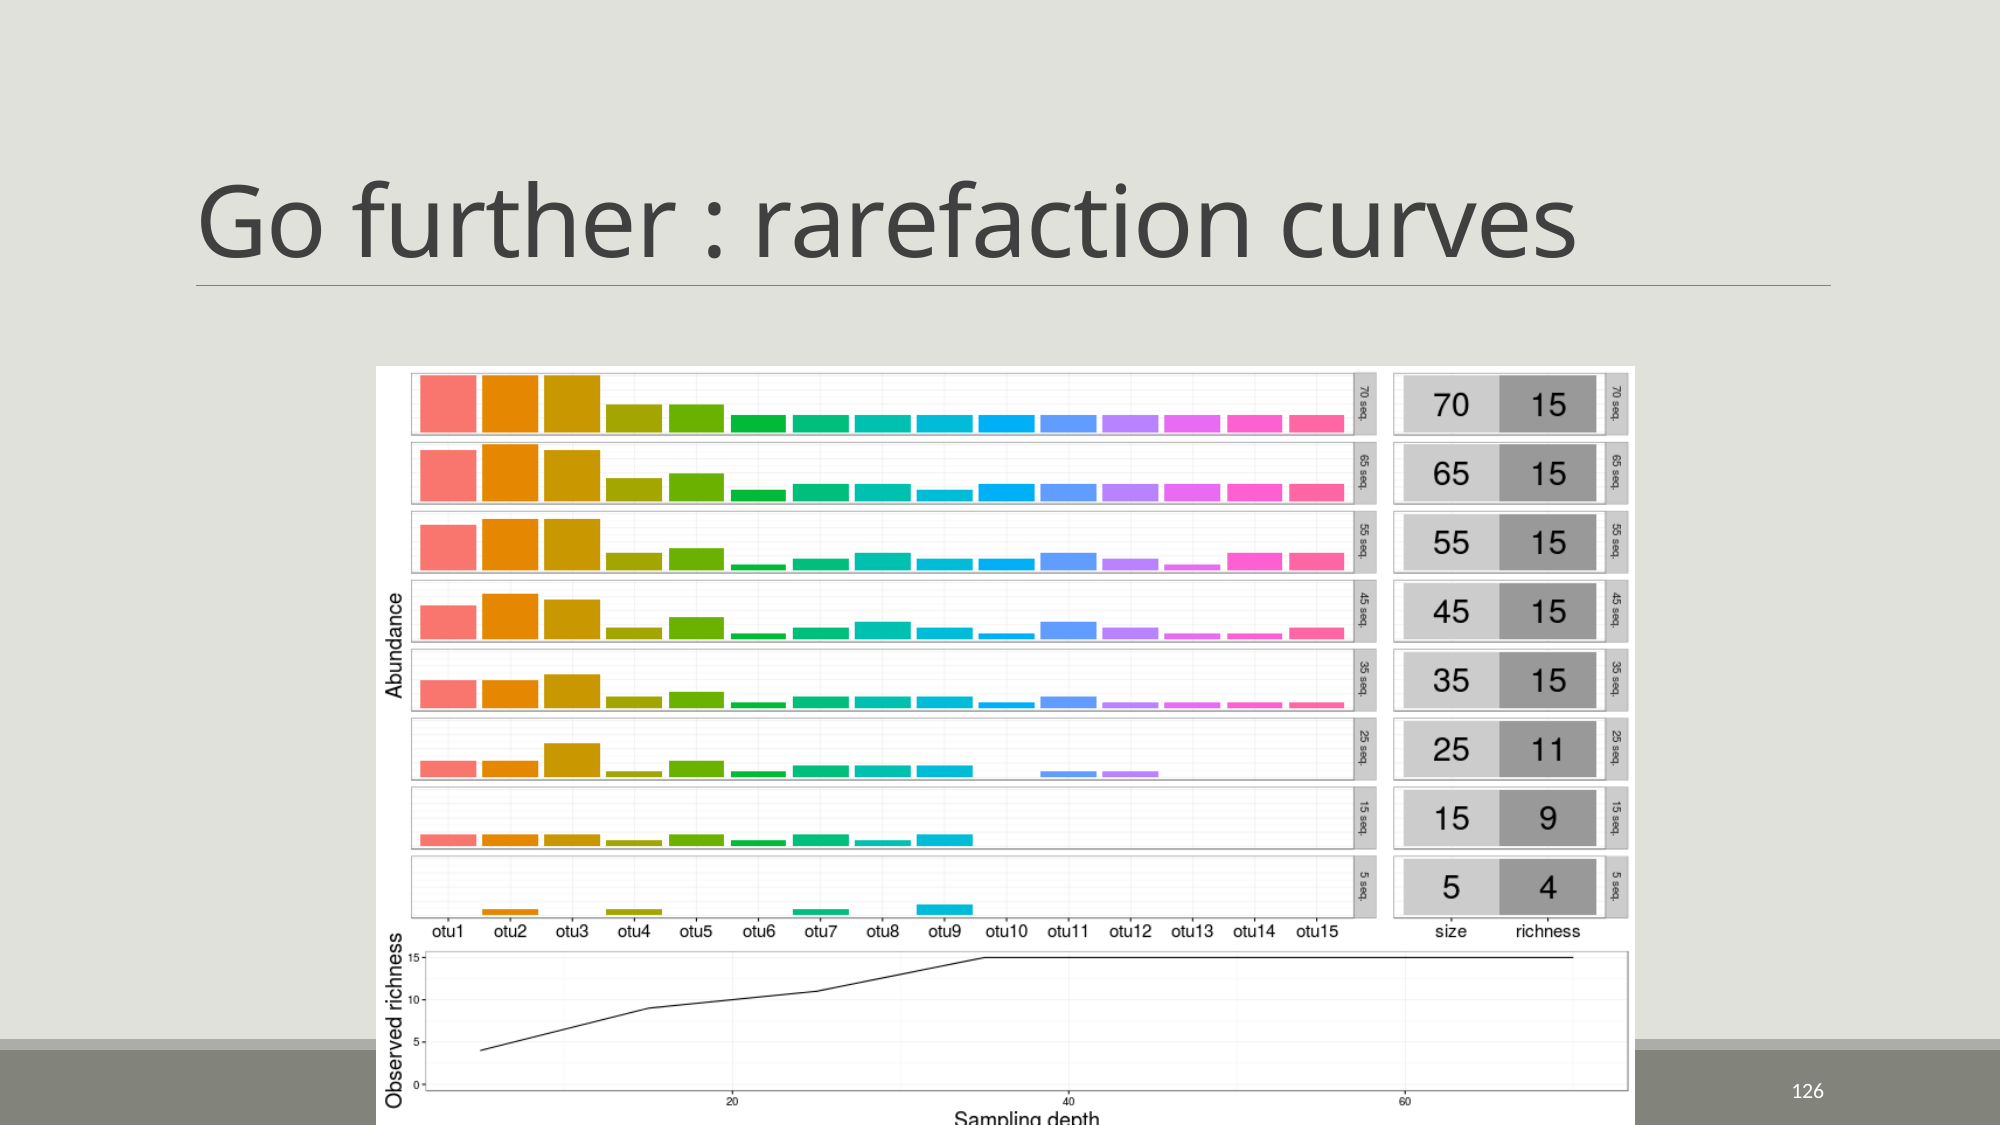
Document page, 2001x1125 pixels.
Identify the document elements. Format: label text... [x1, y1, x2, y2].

slide_number 126 [1644, 1059, 1840, 1120]
title Go further : rarefaction curves [180, 47, 1830, 285]
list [375, 366, 1635, 1125]
